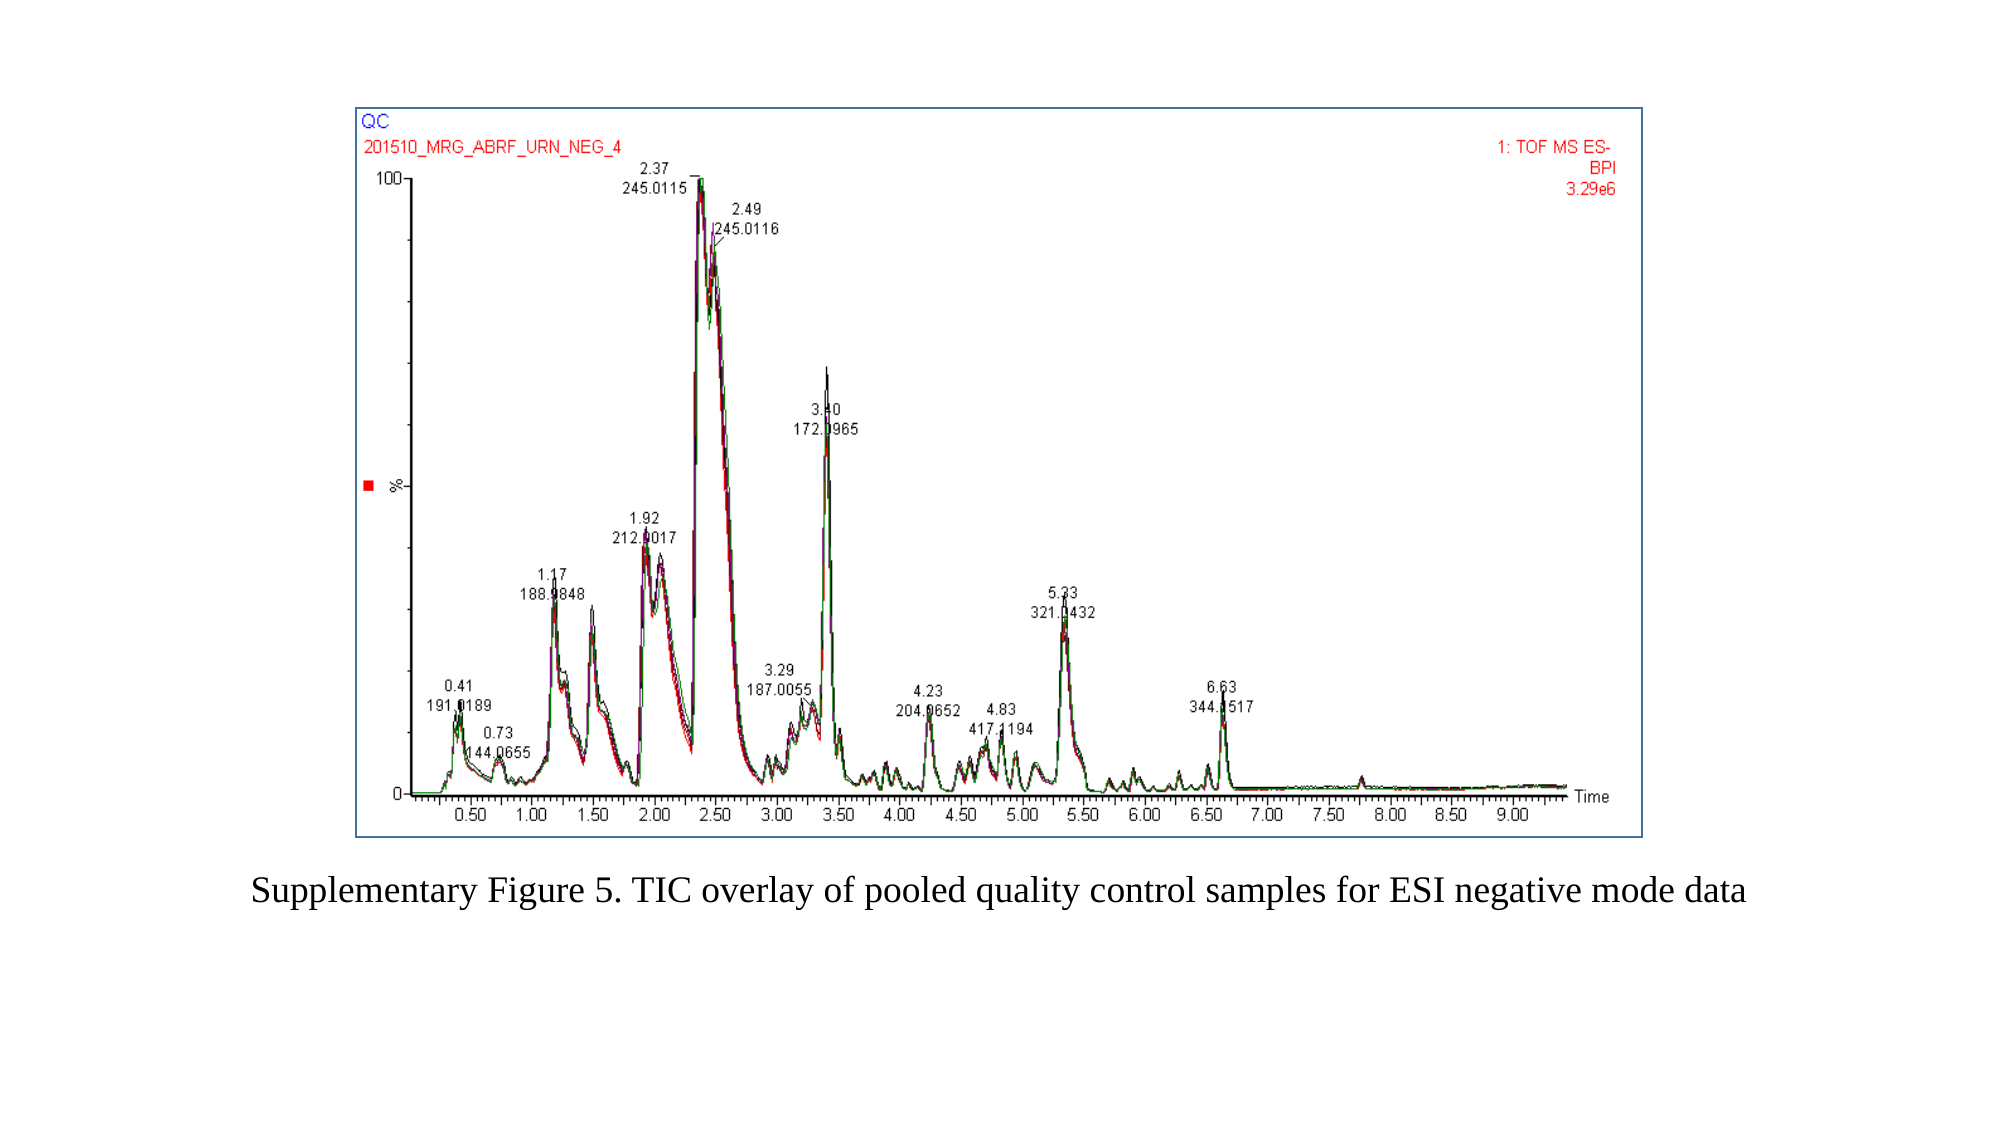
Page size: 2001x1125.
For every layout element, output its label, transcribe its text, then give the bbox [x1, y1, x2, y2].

text_box [355, 107, 1643, 838]
text_box Supplementary Figure 5. TIC overlay of pooled quality control samples for ESI negative mode data [235, 858, 1765, 918]
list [361, 110, 1620, 825]
